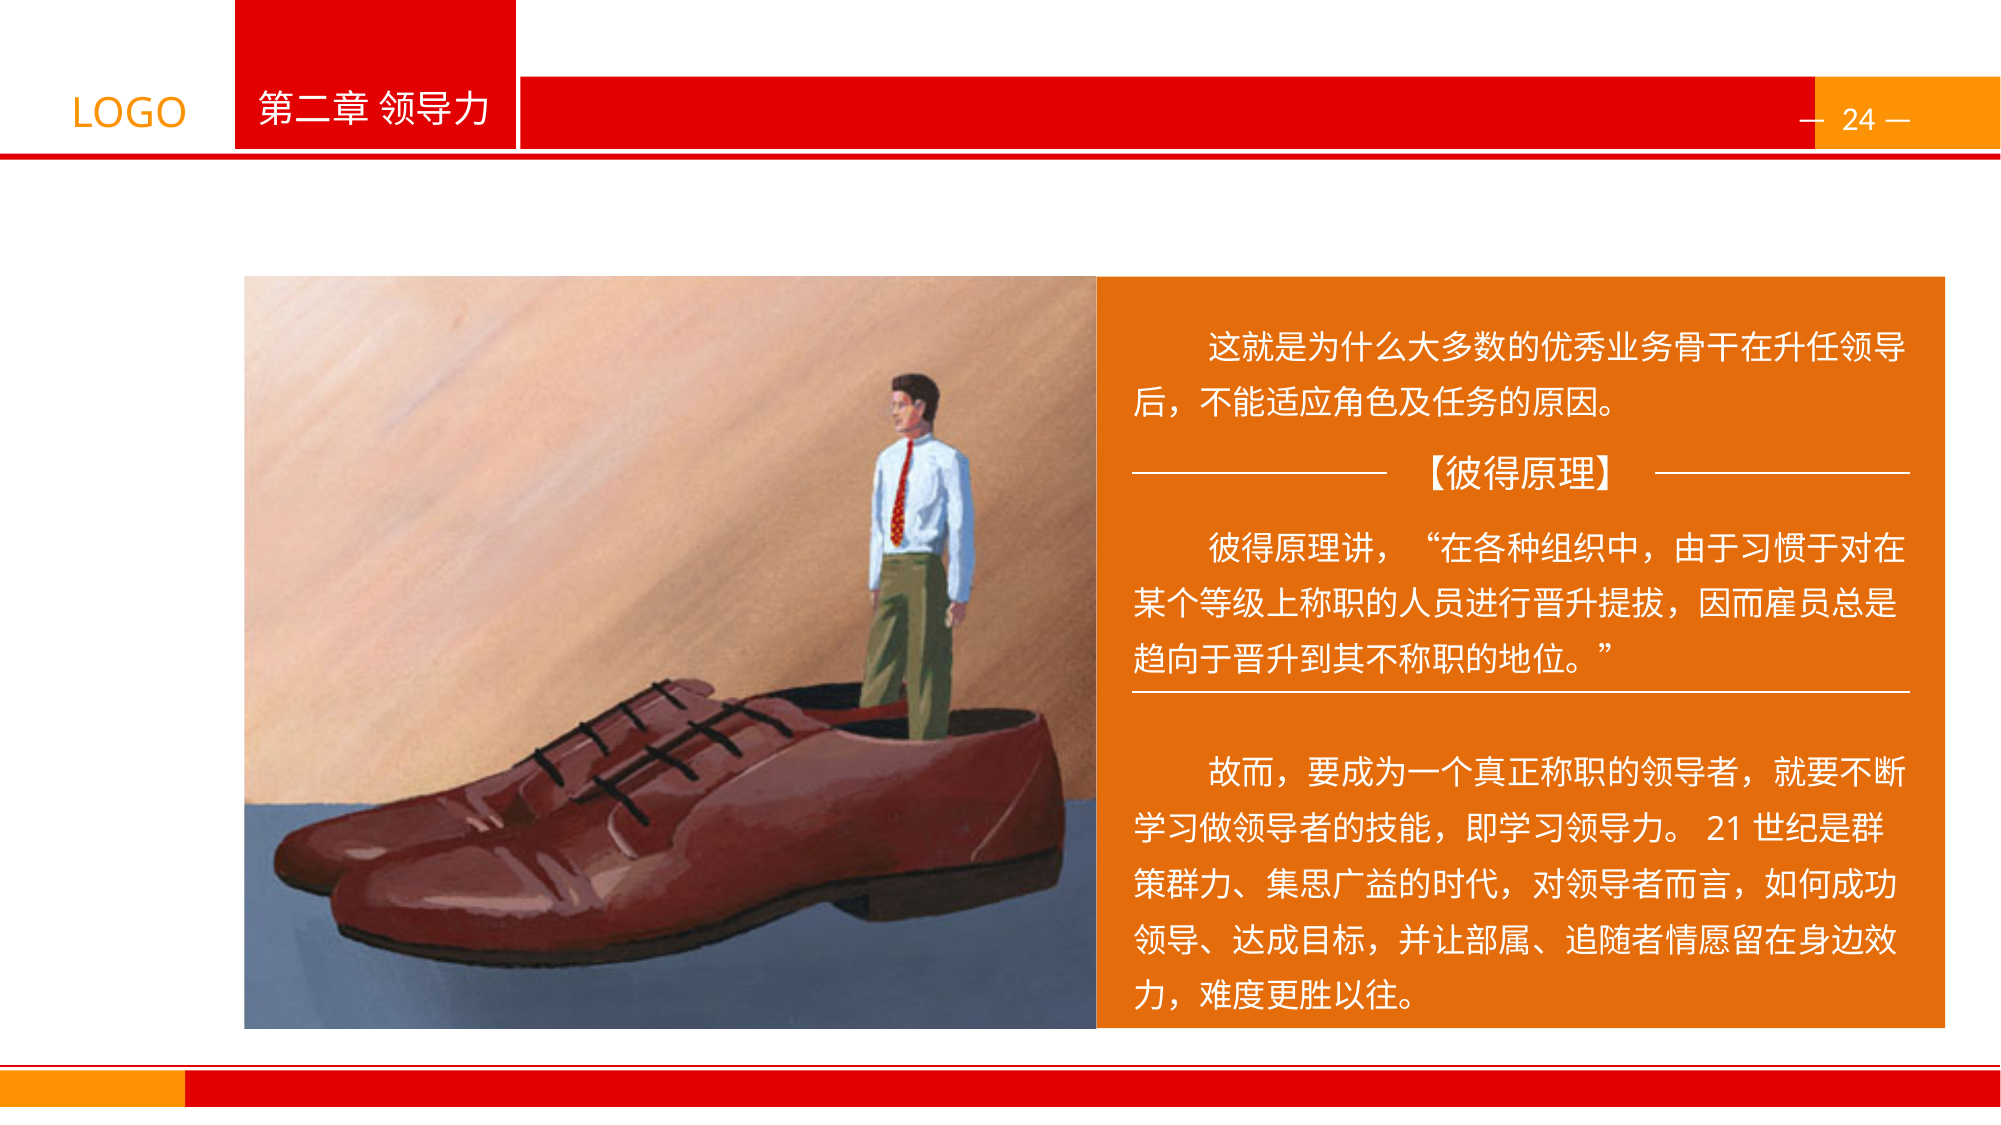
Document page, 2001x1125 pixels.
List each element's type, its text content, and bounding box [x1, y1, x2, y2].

text_box 这就是为什么大多数的优秀业务骨干在升任领导后，不能适应角色及任务的原因。 [1118, 302, 1927, 445]
text_box 故而，要成为一个真正称职的领导者，就要不断学习做领导者的技能，即学习领导力。21世纪是群策群力、集思广益的时代，对领导者而言，如何成功领导、达成目标，并让部属、追随者情愿留在身边效力，难度更胜以往。 [1118, 727, 1927, 1029]
text_box [1096, 275, 1947, 1030]
text_box 彼得原理讲，“在各种组织中，由于习惯于对在某个等级上称职的人员进行晋升提拔，因而雇员总是趋向于晋升到其不称职的地位。” [1118, 503, 1927, 686]
text_box 【彼得原理】 [1386, 480, 1655, 503]
picture [243, 276, 1097, 1029]
text_box 【彼得原理】 [1386, 442, 1655, 471]
